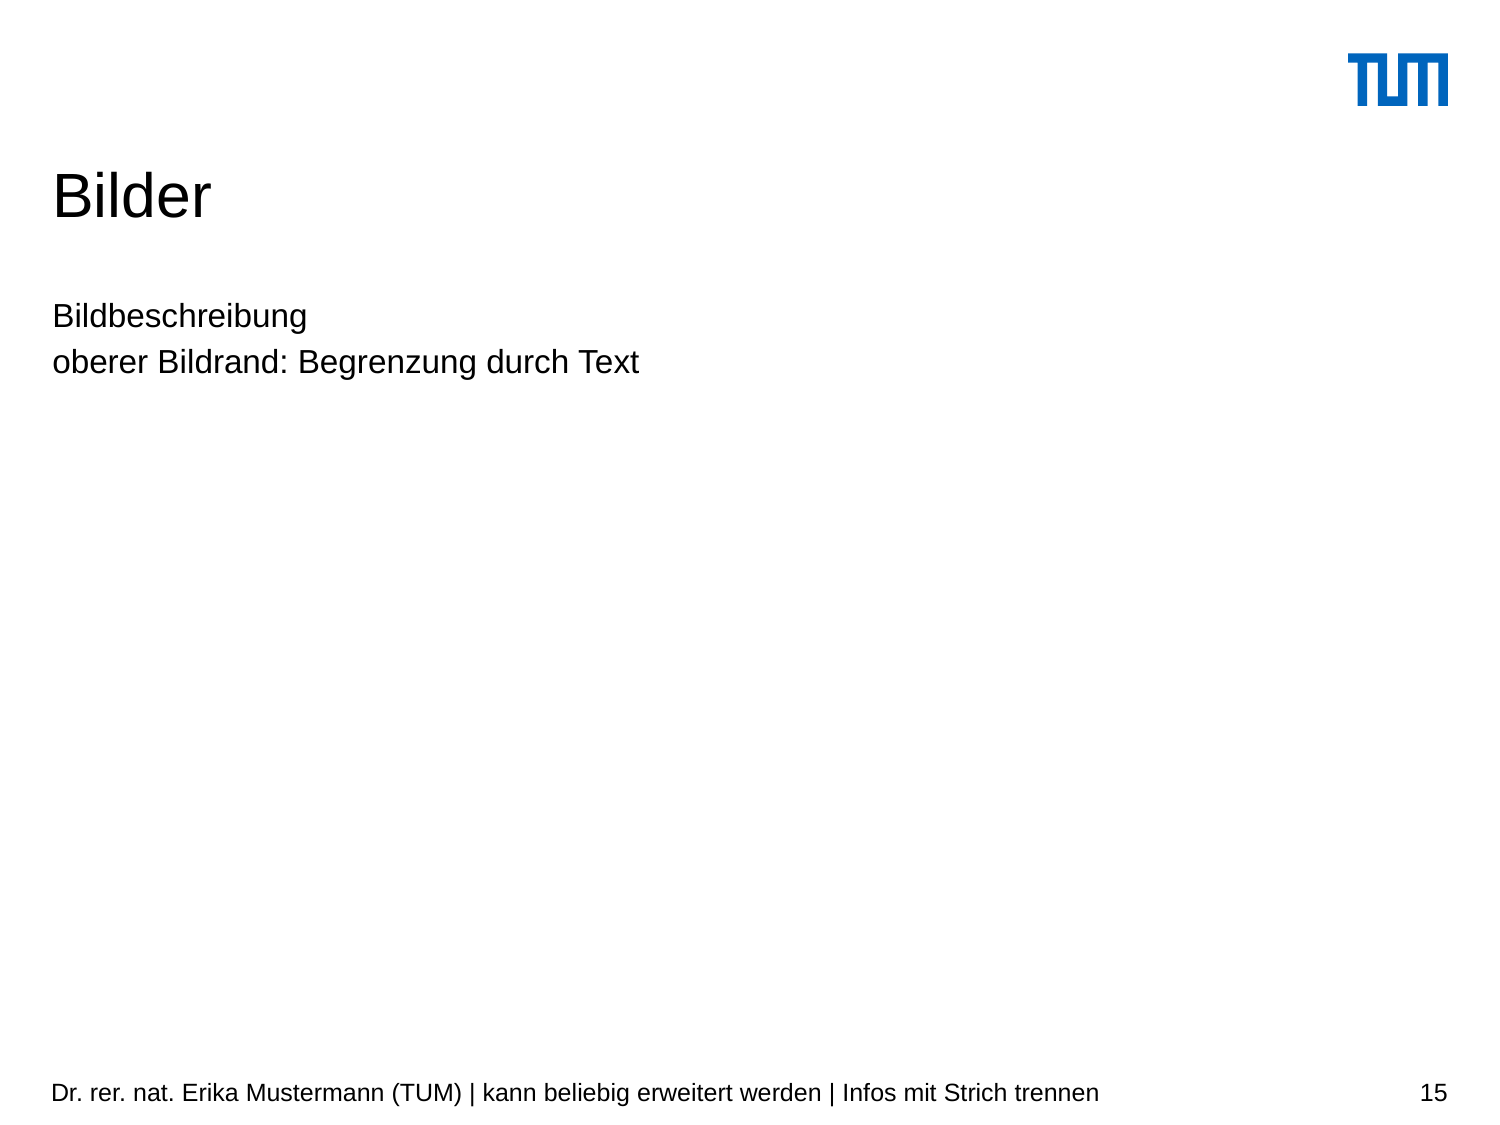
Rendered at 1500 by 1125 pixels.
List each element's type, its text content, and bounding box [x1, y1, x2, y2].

footer Dr. rer. nat. Erika Mustermann (TUM) | kann beliebig erweitert werden | Infos mit Strich trennen [51, 1061, 1112, 1122]
title Bilder [52, 162, 1449, 231]
list Bildbeschreibung oberer Bildrand: Begrenzung durch Text [52, 288, 1449, 407]
slide_number 15 [1112, 1061, 1448, 1122]
